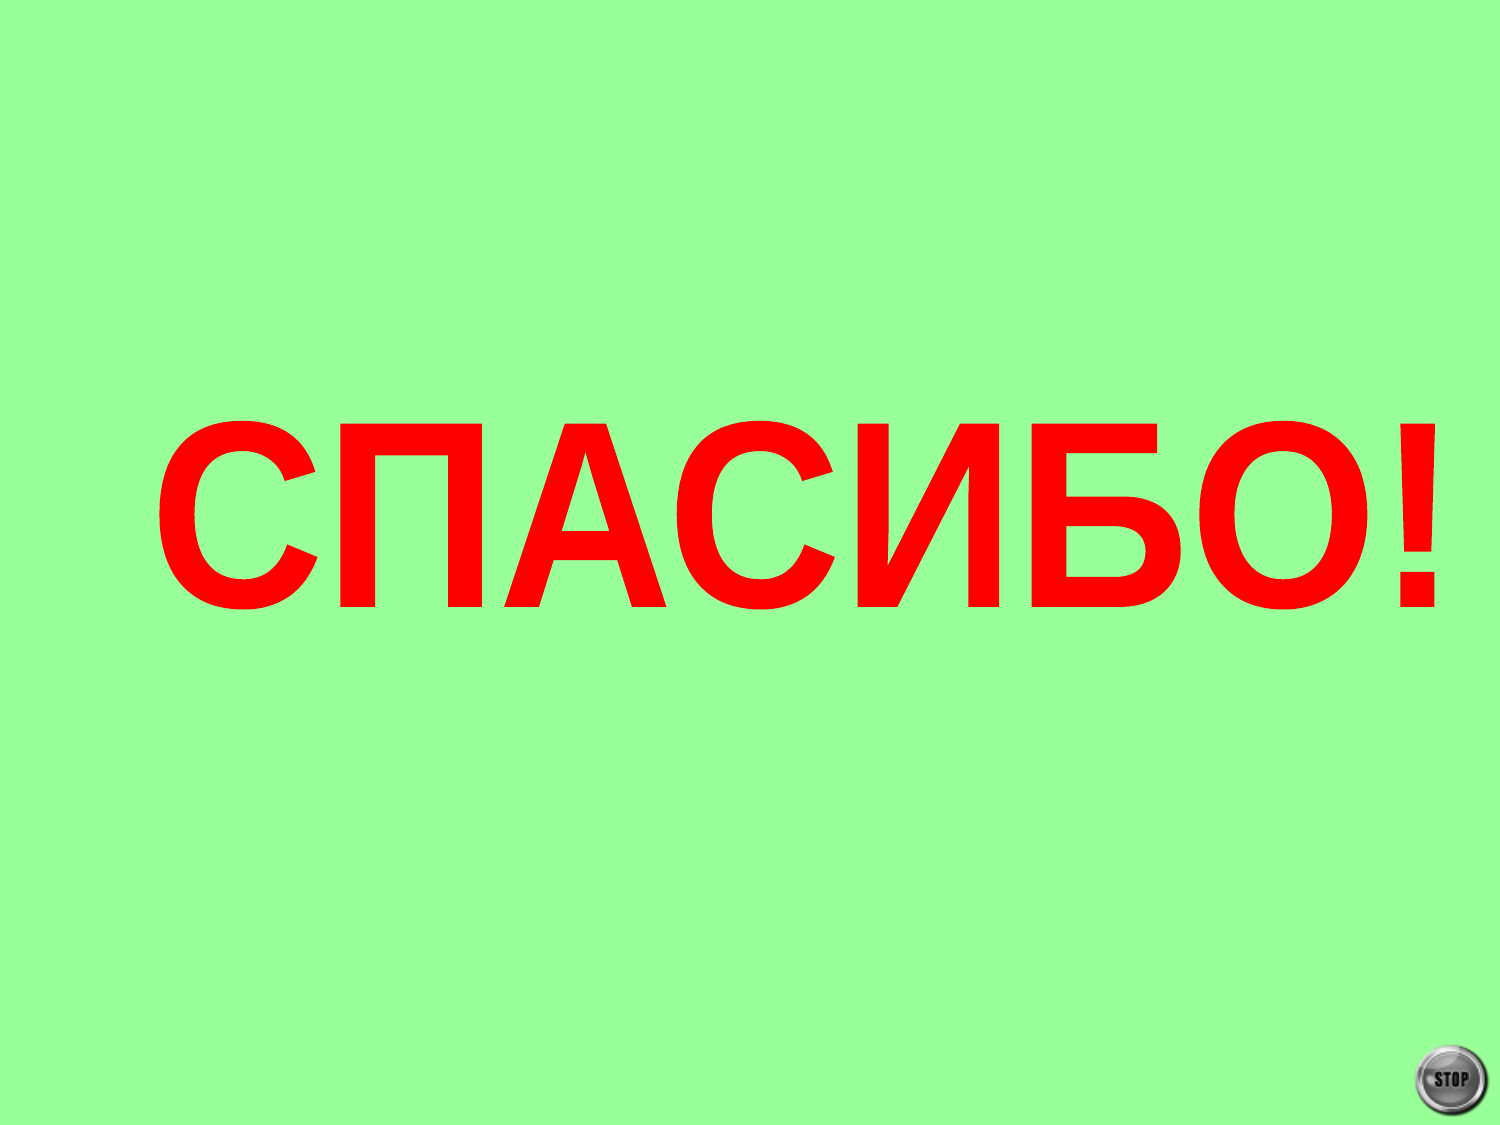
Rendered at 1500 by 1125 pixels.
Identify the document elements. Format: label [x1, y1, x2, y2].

picture [1411, 1034, 1490, 1125]
